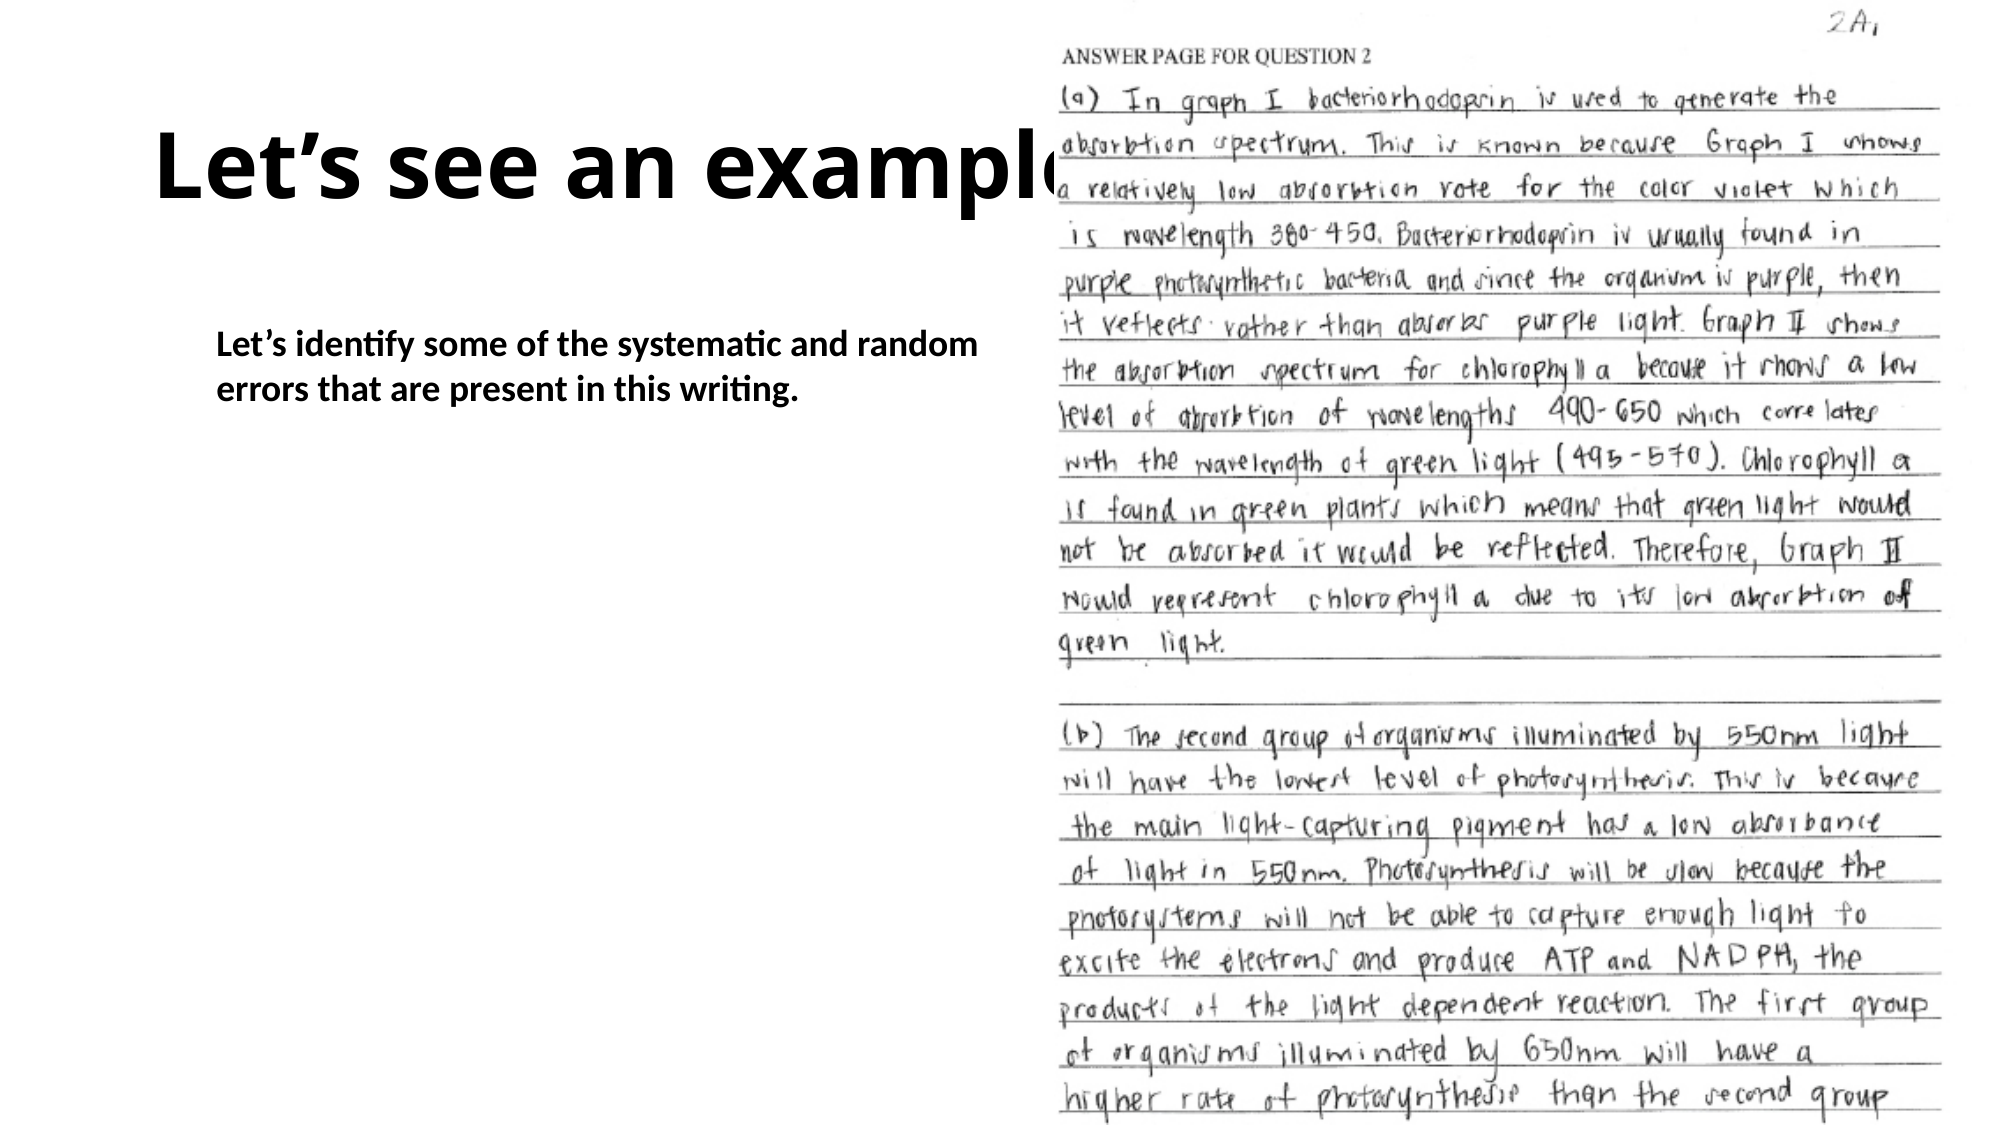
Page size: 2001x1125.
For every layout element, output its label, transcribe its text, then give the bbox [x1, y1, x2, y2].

text_box Let’s identify some of the systematic and random errors that are present in this writing. [201, 311, 1000, 417]
picture [1054, 0, 1972, 1125]
title Let’s see an example: [137, 59, 1054, 278]
